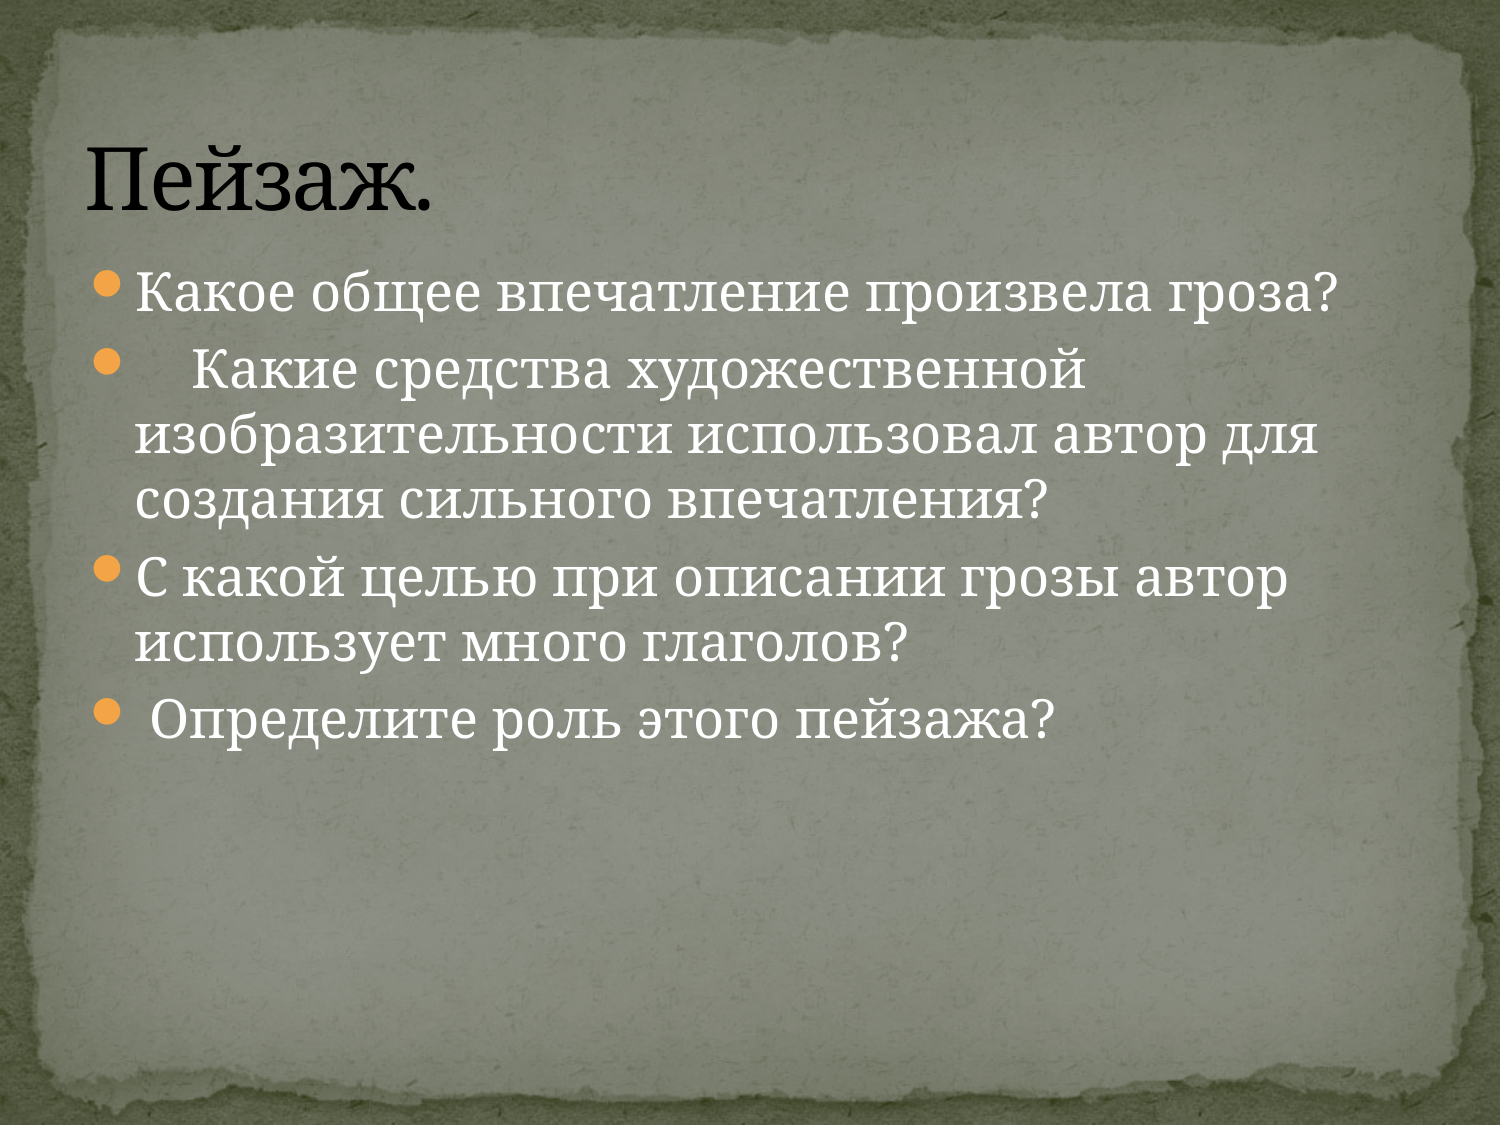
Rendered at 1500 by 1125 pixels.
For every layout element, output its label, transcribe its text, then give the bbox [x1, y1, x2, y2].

list Какое общее впечатление произвела гроза? Какие средства художественной изобразительности использовал автор для создания сильного впечатления? С какой целью при описании грозы автор использует много глаголов? Определите роль этого пейзажа? [75, 249, 1425, 1000]
title Пейзаж. [70, 35, 1421, 236]
